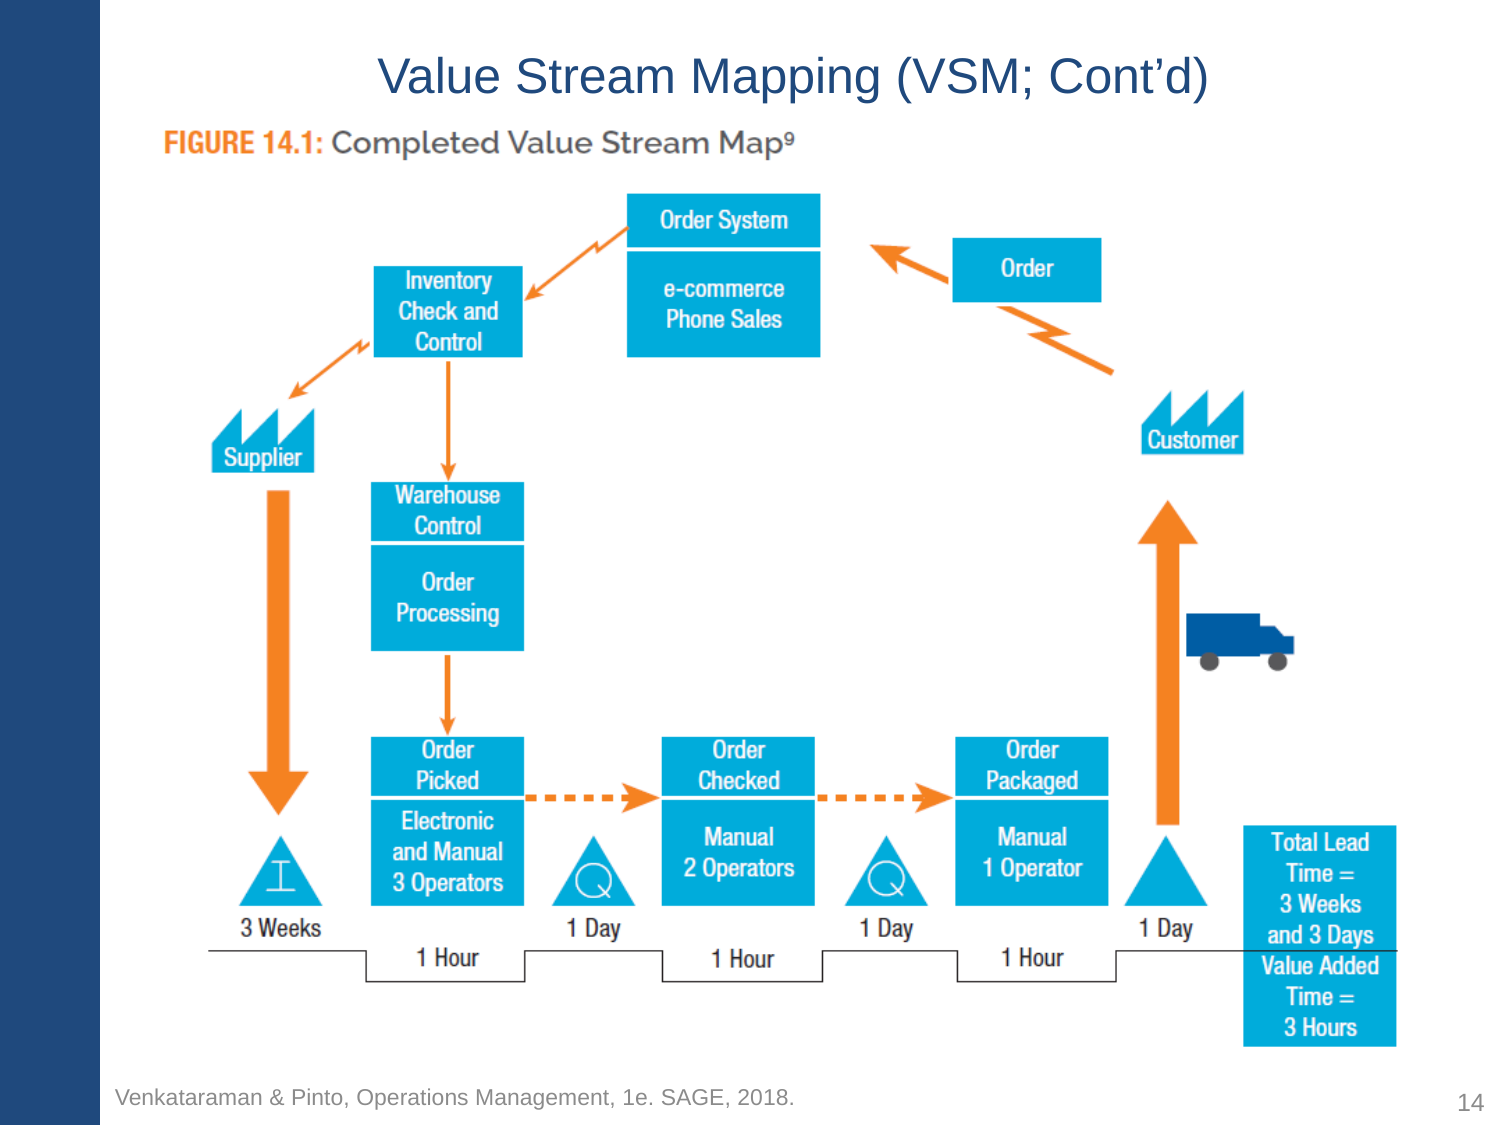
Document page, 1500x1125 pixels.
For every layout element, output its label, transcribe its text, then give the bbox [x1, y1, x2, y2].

title Value Stream Mapping (VSM; Cont’d) [162, 4, 1425, 110]
picture [149, 112, 1456, 1063]
footer Venkataraman & Pinto, Operations Management, 1e. SAGE, 2018. [99, 1074, 875, 1125]
slide_number 14 [1425, 1081, 1500, 1122]
